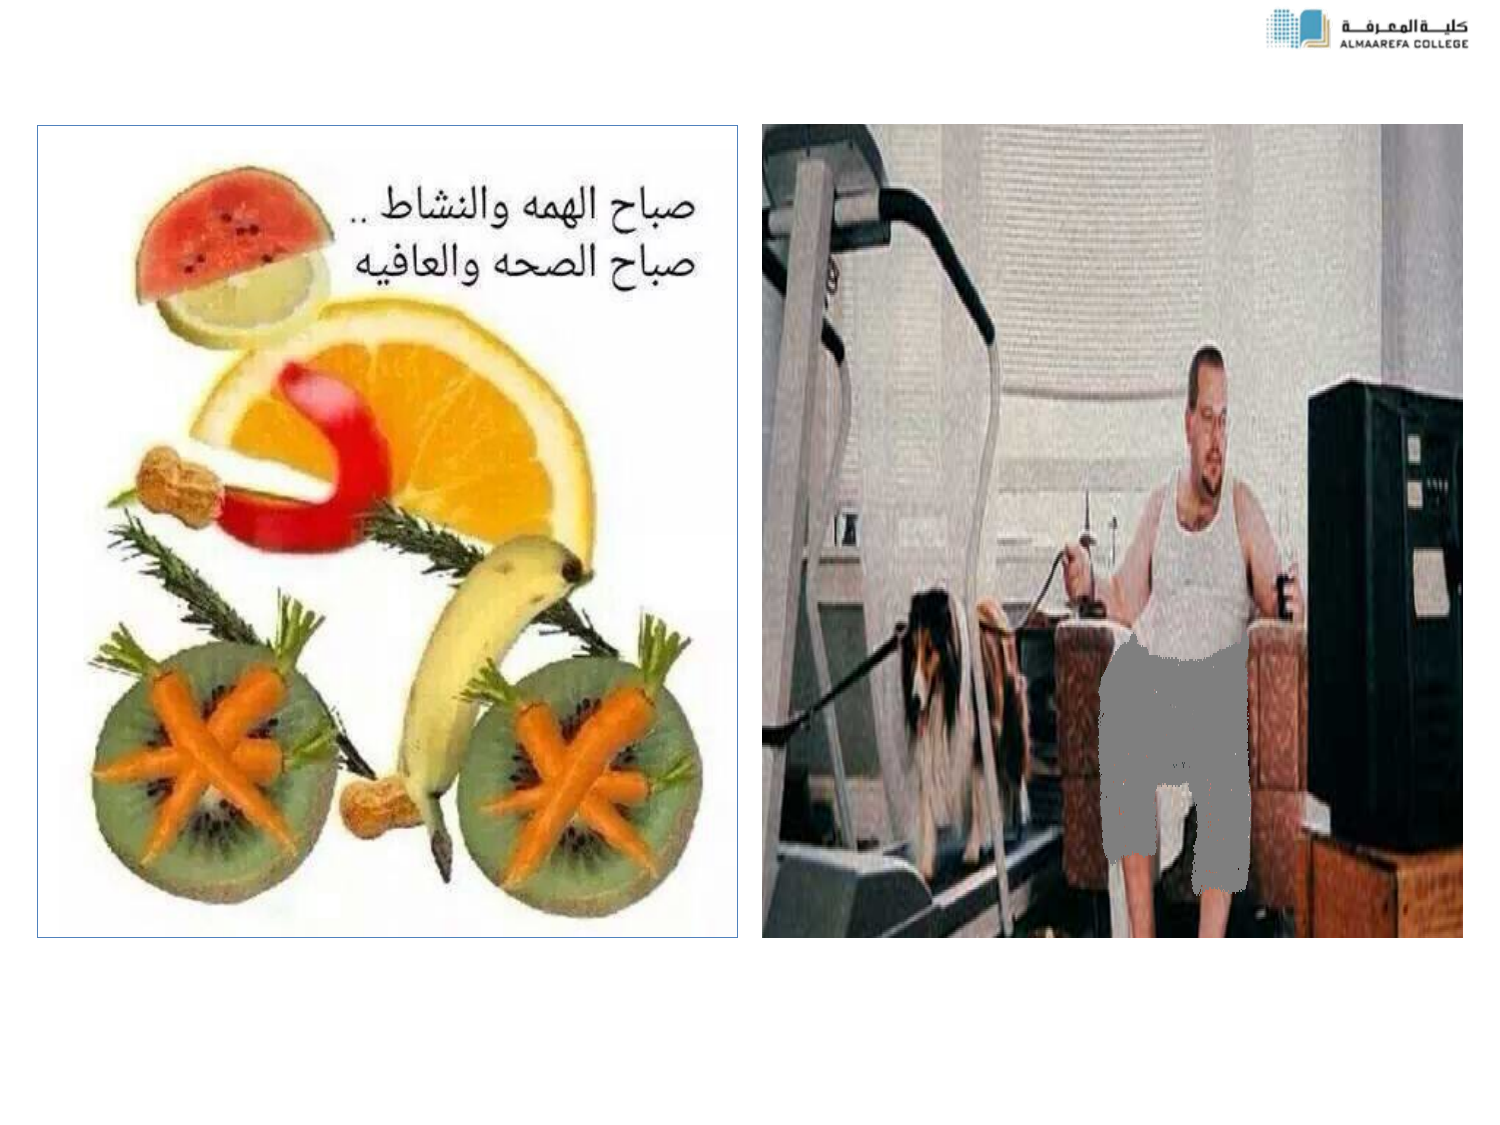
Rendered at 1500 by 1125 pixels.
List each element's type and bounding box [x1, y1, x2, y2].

picture [762, 124, 1463, 938]
picture [37, 124, 738, 938]
picture [1262, 0, 1473, 65]
